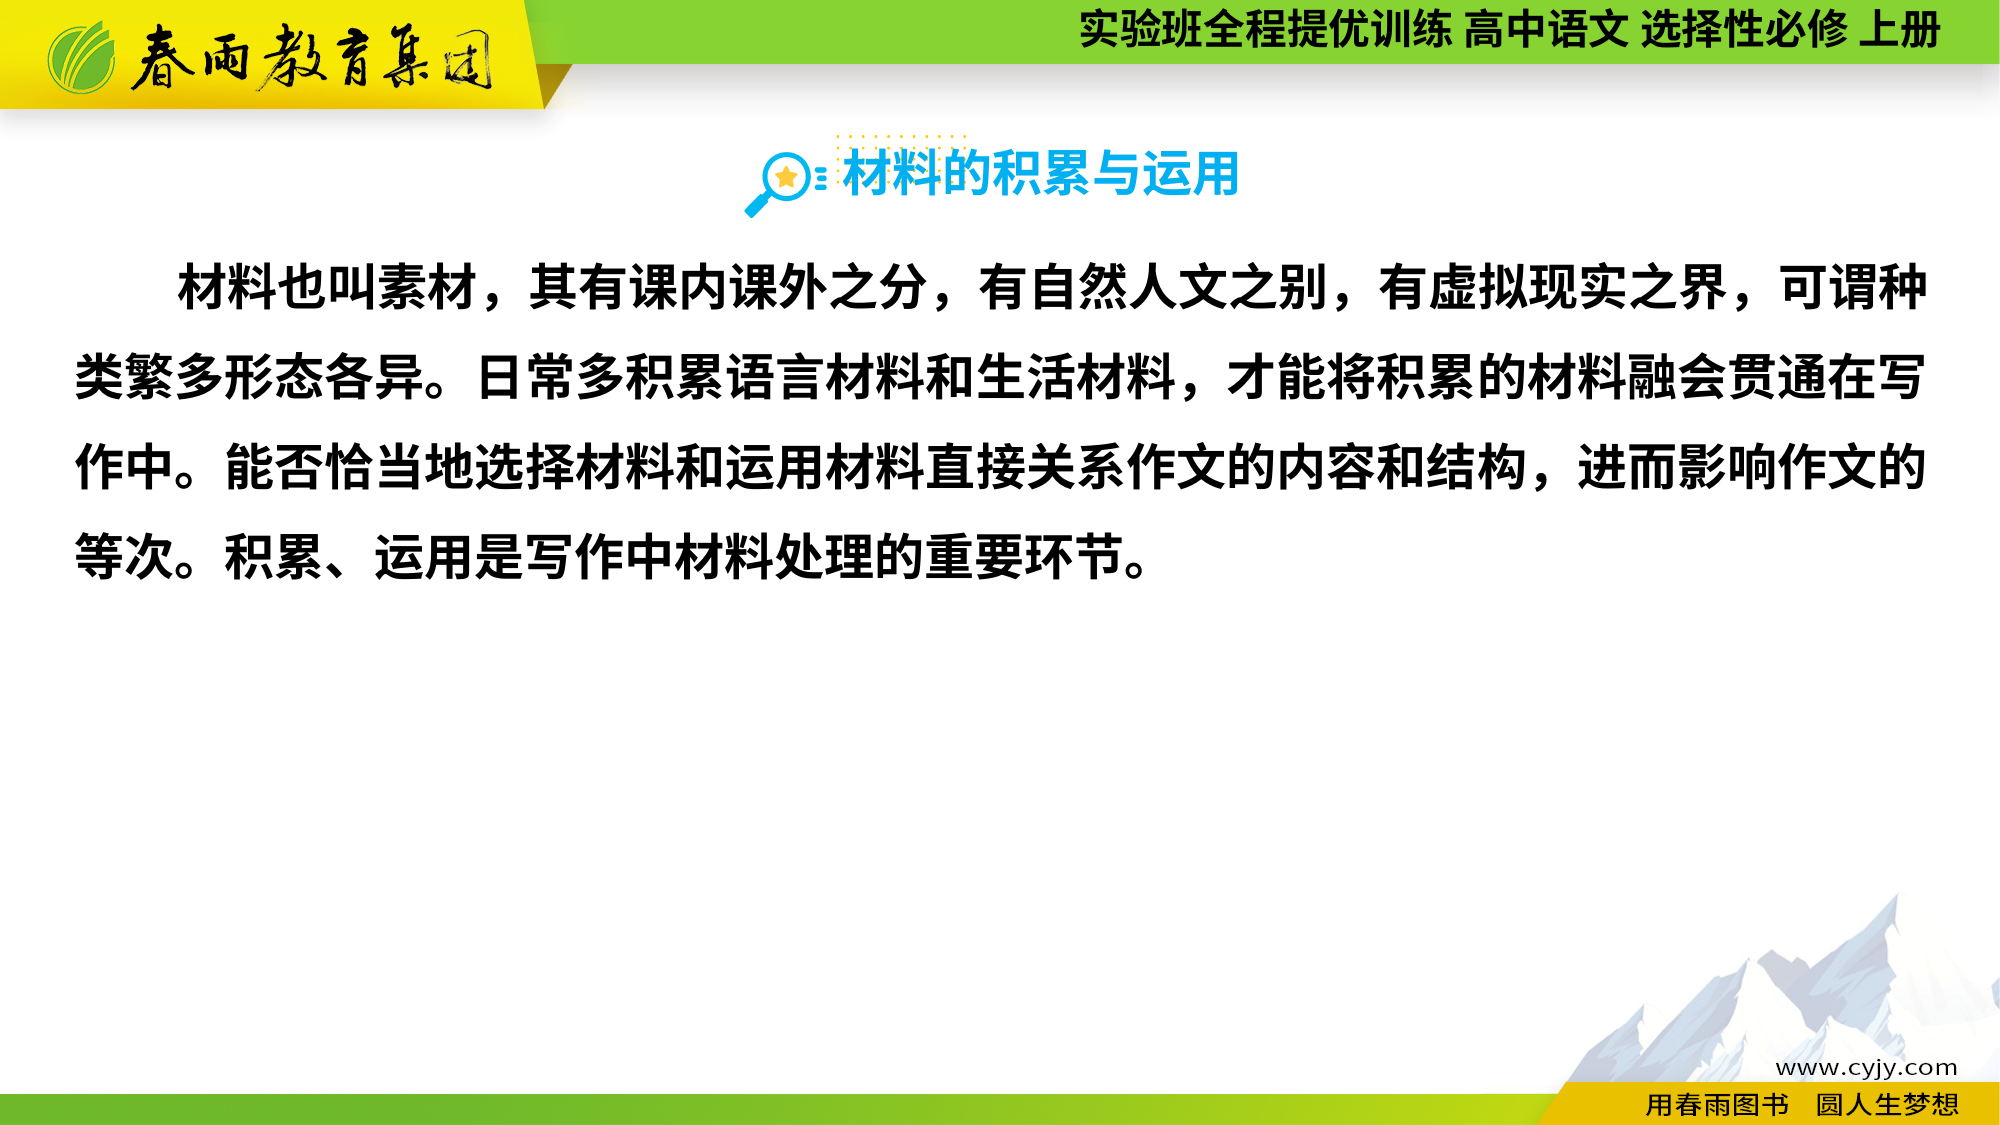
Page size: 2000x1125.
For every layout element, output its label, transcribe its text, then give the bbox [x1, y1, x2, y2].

list 材料也叫素材，其有课内课外之分，有自然人文之别，有虚拟现实之界，可谓种类繁多形态各异。日常多积累语言材料和生活材料，才能将积累的材料融会贯通在写作中。能否恰当地选择材料和运用材料直接关系作文的内容和结构，进而影响作文的等次。积累、运用是写作中材料处理的重要环节。 [59, 218, 1944, 586]
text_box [741, 134, 1261, 222]
picture [0, 0, 2000, 1125]
